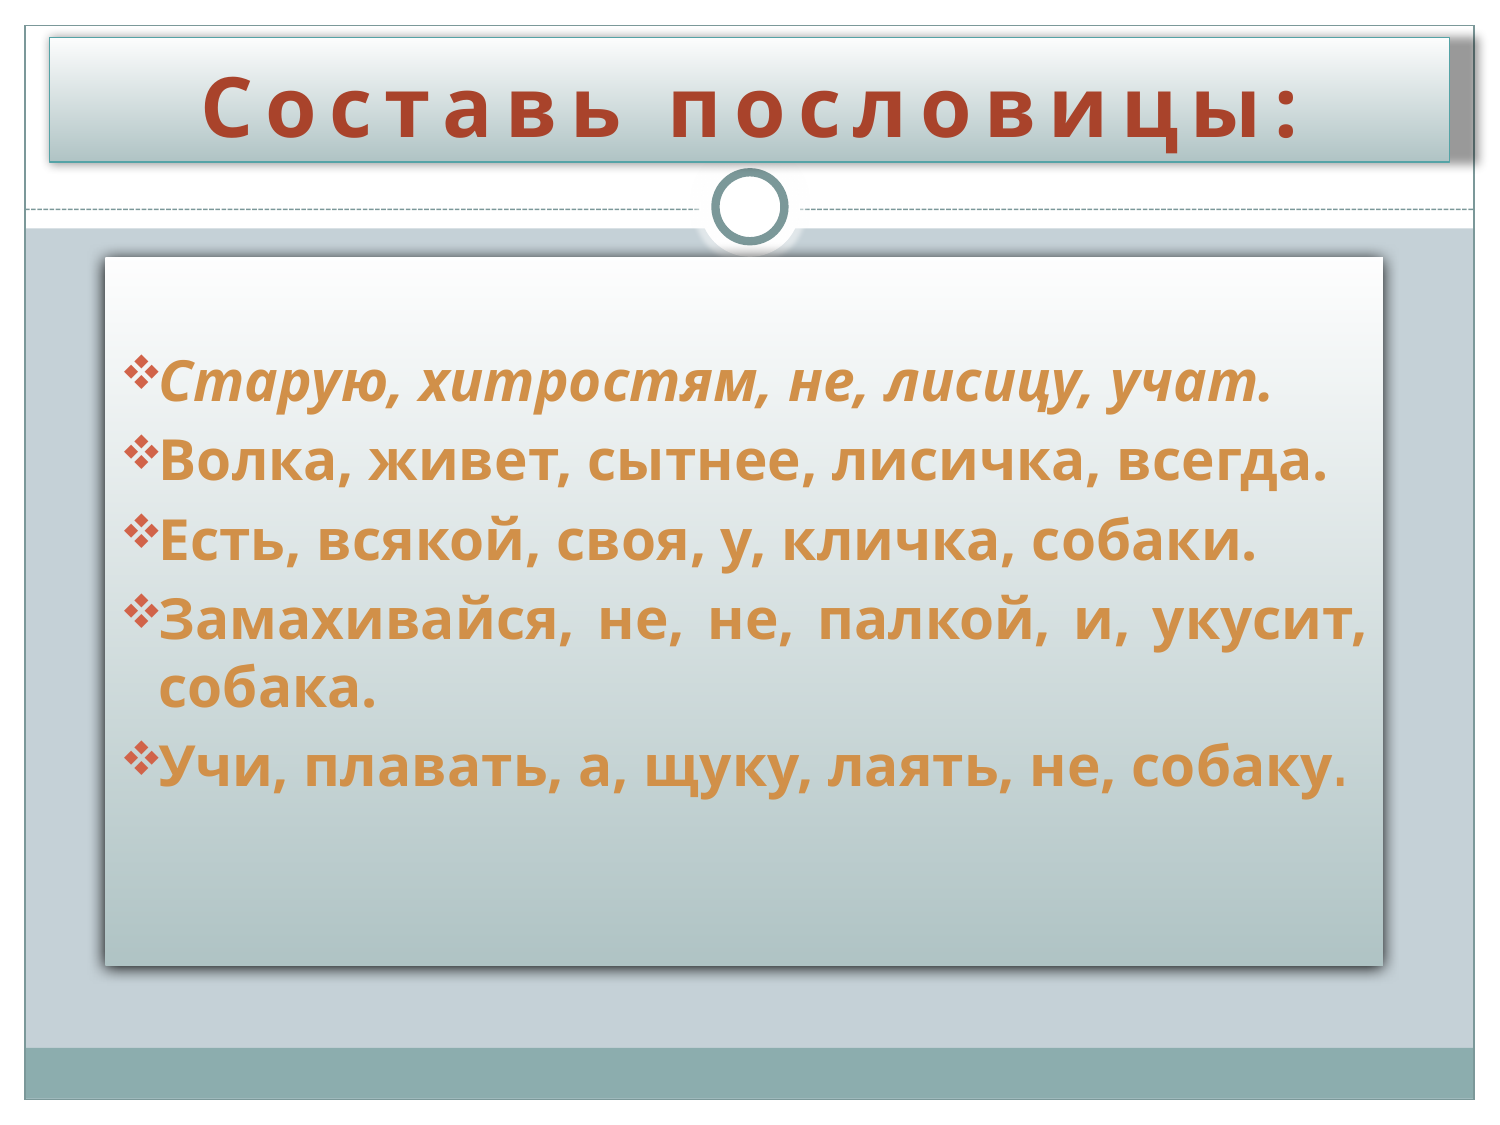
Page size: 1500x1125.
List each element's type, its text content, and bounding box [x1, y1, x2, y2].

list Старую, хитростям, не, лисицу, учат. Волка, живет, сытнее, лисичка, всегда. Есть, всякой, своя, у, кличка, собаки. Замахивайся, не, не, палкой, и, укусит, собака. Учи, плавать, а, щуку, лаять, не, собаку. [105, 257, 1384, 966]
title Составь пословицы: [49, 37, 1450, 163]
text_box [74, 62, 1475, 187]
